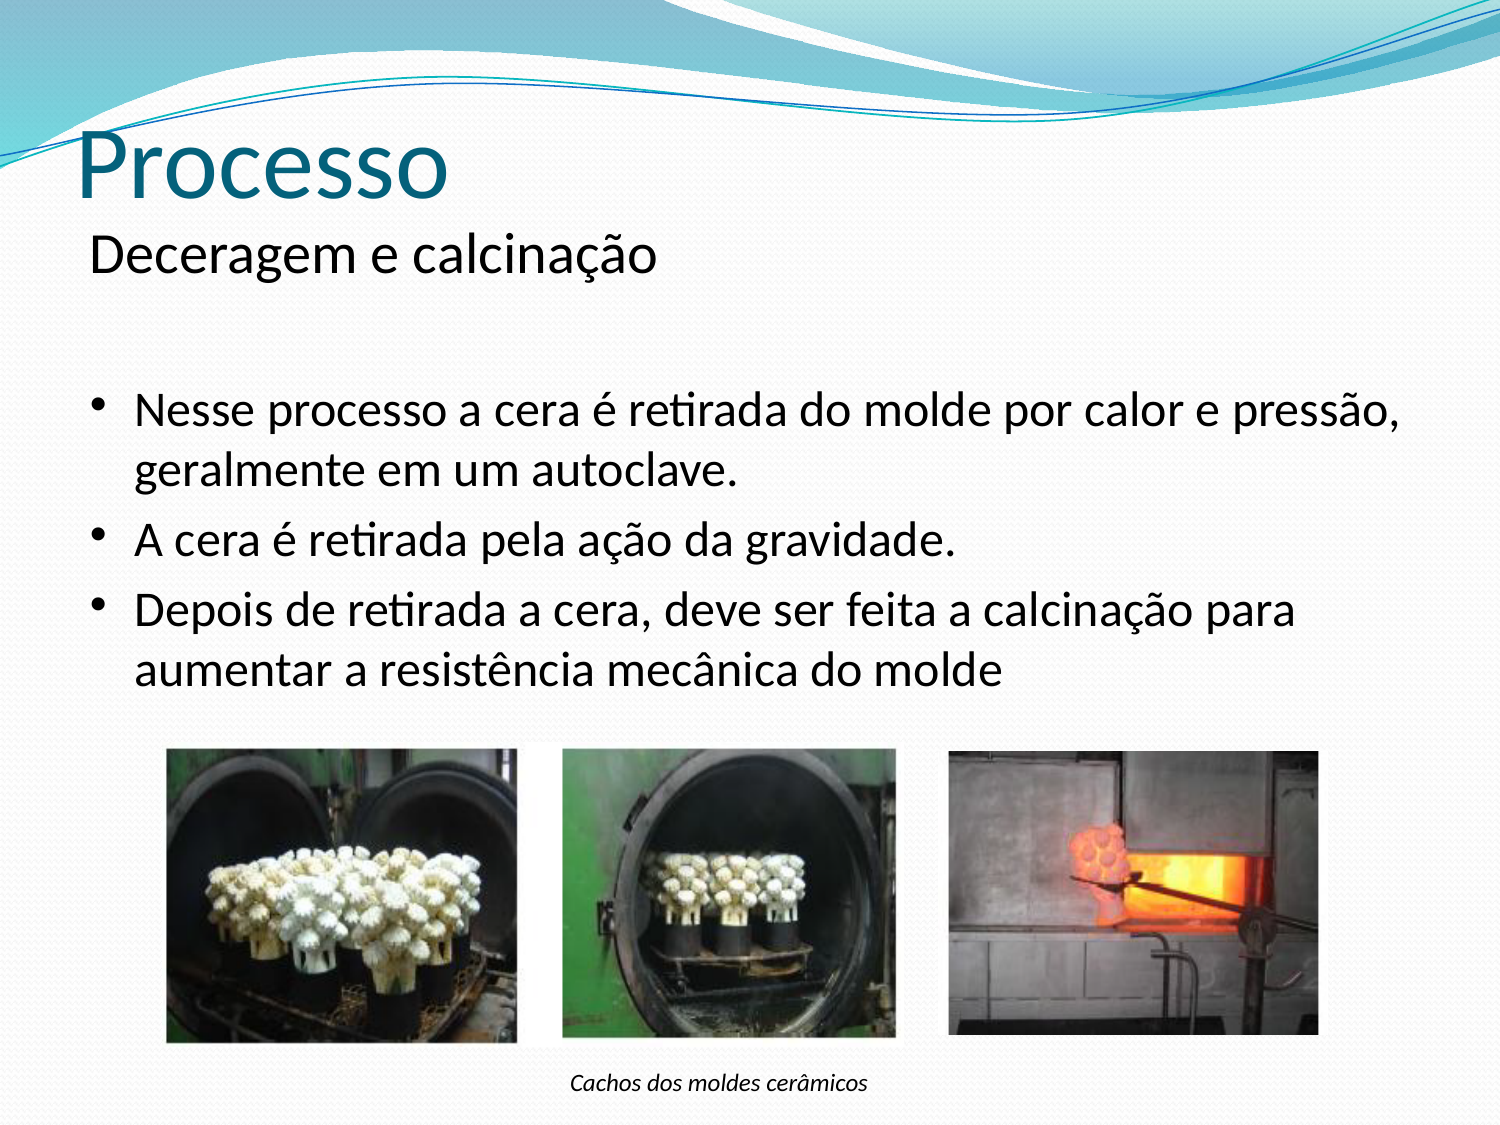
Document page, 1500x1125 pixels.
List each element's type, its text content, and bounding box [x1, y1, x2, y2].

title Processo [75, 32, 1425, 220]
picture [162, 742, 904, 1048]
picture [938, 751, 1329, 1036]
list Deceragem e calcinação Nesse processo a cera é retirada do molde por calor e pressão, geralmente em um autoclave. A cera é retirada pela ação da gravidade. Depois de retirada a cera, deve ser feita a calcinação para aumentar a resistência mecânica do molde [75, 220, 1425, 929]
text_box Cachos dos moldes cerâmicos [555, 1059, 904, 1104]
